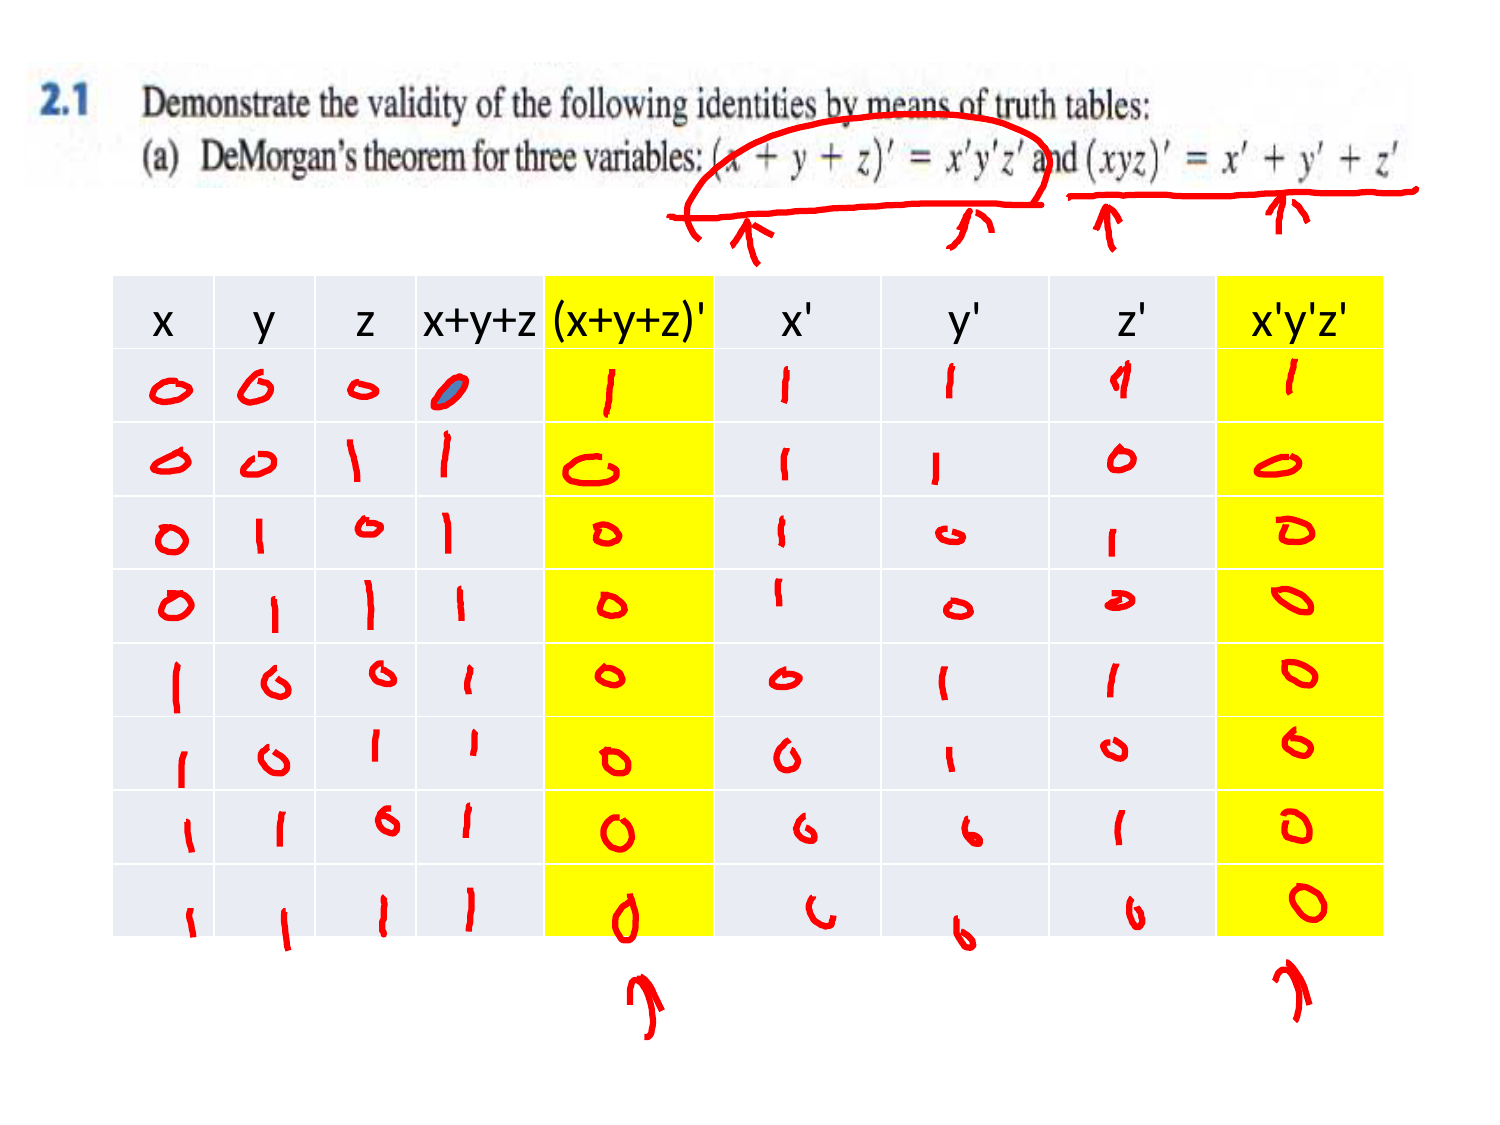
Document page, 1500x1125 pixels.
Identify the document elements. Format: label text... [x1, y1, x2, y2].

text_box [239, 371, 272, 404]
text_box [1291, 885, 1325, 921]
text_box [366, 580, 373, 630]
text_box [1102, 738, 1126, 760]
table_cell [545, 423, 713, 495]
table_cell [417, 791, 543, 863]
table_cell [316, 791, 415, 863]
table_header x+y+z [417, 276, 543, 348]
table_header (x+y+z)' [545, 276, 713, 348]
text_box [465, 804, 471, 838]
text_box [933, 452, 937, 485]
table_cell [113, 791, 213, 863]
table_cell [715, 349, 880, 421]
table_cell [882, 423, 1048, 495]
table_cell [316, 570, 415, 642]
text_box [963, 818, 981, 845]
table_header x [113, 276, 213, 348]
text_box [262, 667, 290, 698]
table_cell [1050, 570, 1215, 642]
text_box [1273, 968, 1300, 1022]
table_cell [113, 865, 213, 936]
text_box [1292, 201, 1309, 223]
table_cell [715, 644, 880, 716]
table_cell [417, 865, 543, 936]
table_cell [215, 349, 314, 421]
table_cell [417, 423, 543, 495]
text_box [1281, 661, 1317, 687]
text_box [629, 979, 654, 1038]
text_box [258, 518, 262, 554]
table_cell [882, 791, 1048, 863]
table_cell [215, 570, 314, 642]
text_box [945, 599, 972, 618]
text_box [349, 439, 359, 482]
table_header x'y'z' [1217, 276, 1383, 348]
text_box [374, 729, 378, 762]
table_cell [882, 717, 1048, 789]
table_cell [113, 717, 213, 789]
table_cell [417, 349, 543, 421]
table_cell [545, 717, 713, 789]
text_box [975, 211, 993, 233]
text_box [356, 517, 382, 536]
text_box [259, 746, 288, 775]
text_box [1109, 444, 1135, 471]
table_cell [417, 497, 543, 568]
table_cell [545, 865, 713, 936]
table_cell [1217, 349, 1383, 421]
table_cell [882, 570, 1048, 642]
text_box [157, 526, 187, 553]
picture [24, 62, 1413, 188]
text_box [596, 664, 624, 687]
table_cell [715, 791, 880, 863]
text_box [730, 235, 760, 266]
text_box [371, 662, 395, 685]
text_box [1106, 205, 1122, 224]
table_cell [215, 497, 314, 568]
text_box [180, 751, 186, 788]
table_cell [316, 717, 415, 789]
table_cell [1050, 865, 1215, 936]
text_box [948, 746, 953, 772]
table_cell [1050, 717, 1215, 789]
table_cell [1217, 865, 1383, 936]
text_box [1109, 663, 1117, 698]
text_box [186, 820, 193, 853]
text_box [1094, 205, 1116, 251]
text_box [795, 815, 816, 842]
text_box [1122, 362, 1130, 399]
table_cell [316, 349, 415, 421]
table_cell [113, 497, 213, 568]
text_box [349, 381, 378, 398]
table_cell [1217, 570, 1383, 642]
text_box [668, 215, 686, 219]
text_box [283, 910, 290, 951]
table_cell [316, 644, 415, 716]
table_cell [1050, 791, 1215, 863]
text_box [1111, 528, 1115, 557]
text_box [807, 896, 835, 928]
text_box [1128, 897, 1144, 928]
text_box [1112, 368, 1123, 389]
text_box [188, 908, 195, 938]
table_cell [316, 865, 415, 936]
text_box [459, 588, 463, 621]
table_cell [113, 570, 213, 642]
table_cell [1217, 644, 1383, 716]
text_box [941, 666, 946, 701]
text_box [948, 212, 971, 249]
table_header z' [1050, 276, 1215, 348]
text_box [174, 663, 180, 714]
text_box [1273, 587, 1312, 613]
text_box [948, 365, 954, 399]
table_cell [1217, 717, 1383, 789]
table_cell [417, 644, 543, 716]
table_cell [215, 791, 314, 863]
table_cell [882, 865, 1048, 936]
text_box [1116, 810, 1123, 846]
table_cell [545, 349, 713, 421]
table_cell [1217, 423, 1383, 495]
table_cell [1050, 349, 1215, 421]
table_cell [545, 791, 713, 863]
text_box [1256, 454, 1300, 476]
text_box [431, 374, 468, 410]
text_box [955, 917, 975, 949]
table_header x' [715, 276, 880, 348]
text_box [242, 453, 275, 476]
text_box [466, 665, 473, 695]
text_box [602, 816, 633, 851]
text_box [782, 448, 788, 481]
text_box [1286, 961, 1311, 1006]
text_box [273, 598, 277, 633]
table_header y' [882, 276, 1048, 348]
table_cell [715, 570, 880, 642]
text_box [377, 807, 398, 835]
table_header z [316, 276, 415, 348]
table_cell [215, 717, 314, 789]
table_cell [417, 717, 543, 789]
table_cell [1050, 497, 1215, 568]
text_box [593, 523, 621, 545]
table_cell [215, 423, 314, 495]
table_cell [715, 497, 880, 568]
text_box [1288, 358, 1296, 395]
text_box [467, 887, 473, 932]
table_cell [715, 423, 880, 495]
table_cell [417, 570, 543, 642]
text_box [472, 730, 477, 756]
text_box [1275, 518, 1314, 543]
table_cell [215, 865, 314, 936]
table_cell [715, 865, 880, 936]
text_box [779, 517, 784, 547]
text_box [1106, 592, 1133, 609]
text_box [775, 739, 799, 772]
text_box [771, 668, 801, 688]
table_cell [316, 497, 415, 568]
table_cell [316, 423, 415, 495]
table_cell [1217, 791, 1383, 863]
table_cell [1050, 423, 1215, 495]
table_cell [215, 644, 314, 716]
table_cell [545, 570, 713, 642]
table_header y [215, 276, 314, 348]
text_box [937, 528, 964, 543]
table_cell [113, 644, 213, 716]
table_cell [113, 423, 213, 495]
text_box [151, 380, 191, 403]
table_cell [882, 349, 1048, 421]
table_cell [545, 497, 713, 568]
text_box [381, 895, 386, 936]
table_cell [545, 644, 713, 716]
text_box [605, 369, 613, 416]
table_cell [1050, 644, 1215, 716]
text_box [160, 592, 193, 619]
text_box [600, 746, 630, 775]
text_box [686, 197, 1039, 241]
table_cell [1217, 497, 1383, 568]
text_box [639, 975, 663, 1012]
table_cell [113, 349, 213, 421]
text_box [444, 512, 449, 554]
text_box [1267, 197, 1284, 235]
text_box [443, 432, 449, 478]
table_cell [882, 644, 1048, 716]
text_box [152, 448, 190, 473]
table_cell [882, 497, 1048, 568]
text_box [1282, 810, 1311, 842]
text_box [278, 811, 284, 847]
text_box [614, 893, 637, 942]
text_box [598, 593, 626, 617]
text_box [564, 455, 618, 485]
text_box [782, 368, 788, 404]
text_box [1283, 728, 1312, 757]
table_cell [715, 717, 880, 789]
